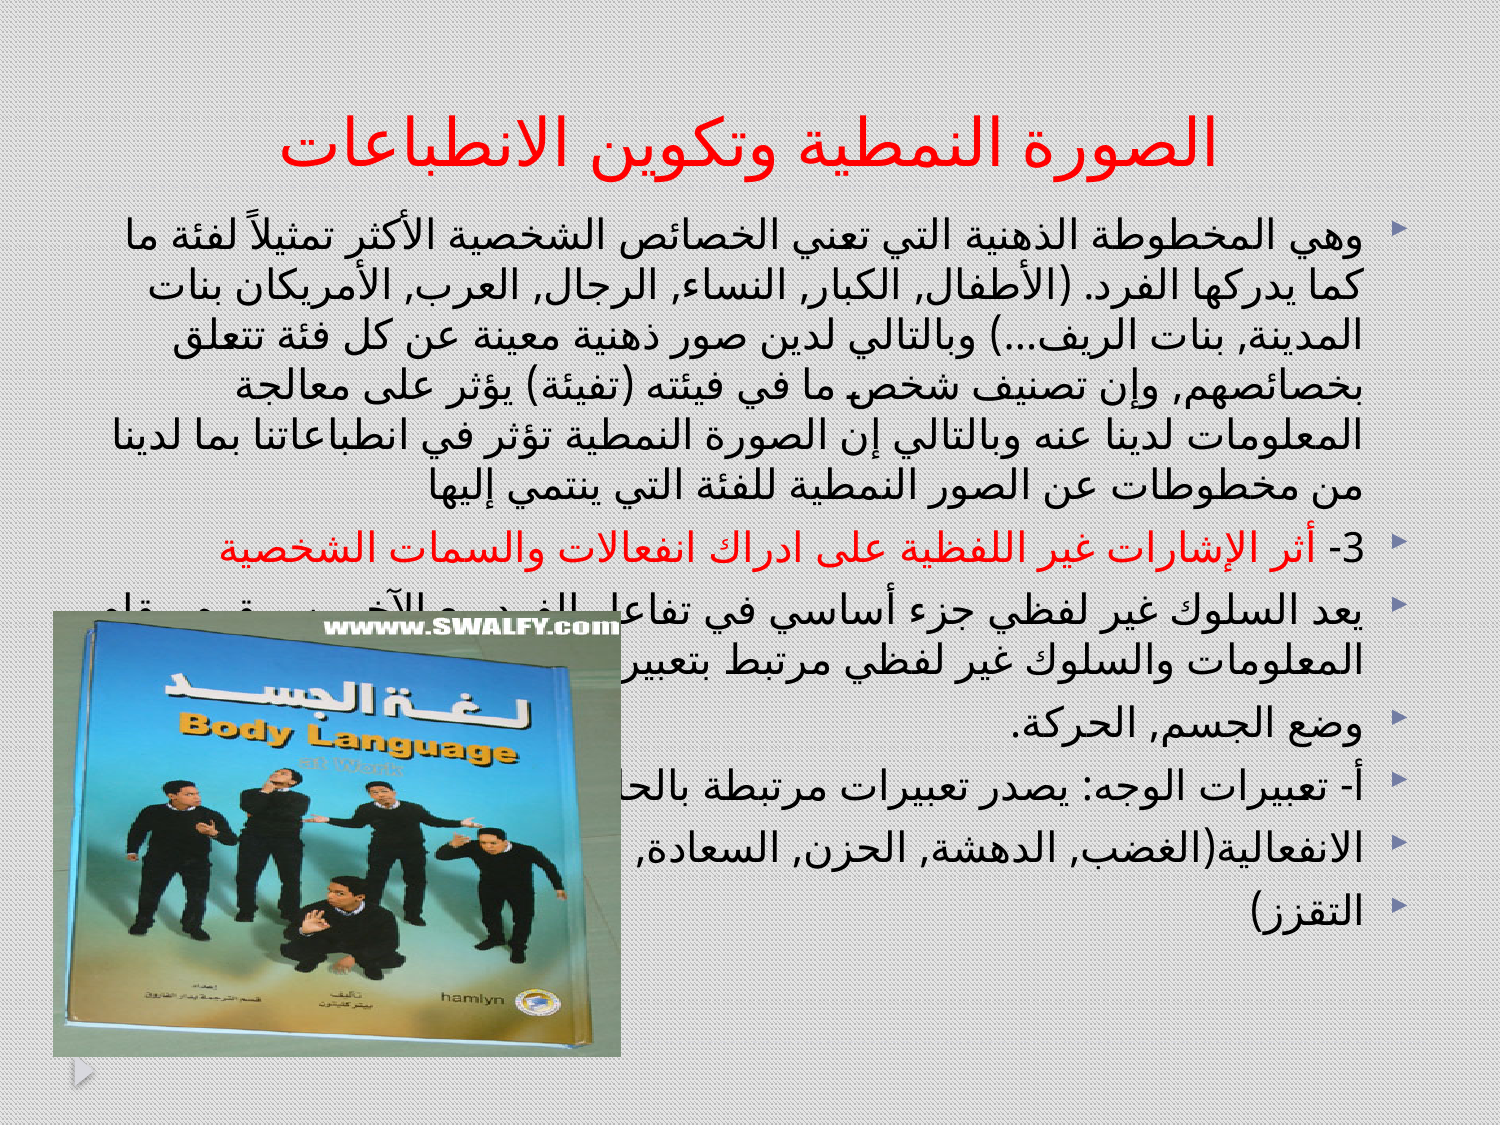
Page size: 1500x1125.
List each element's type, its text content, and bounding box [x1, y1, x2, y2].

title الصورة النمطية وتكوين الانطباعات [75, 24, 1425, 188]
list وهي المخطوطة الذهنية التي تعني الخصائص الشخصية الأكثر تمثيلاً لفئة ما كما يدركها الفرد. (الأطفال, الكبار, النساء, الرجال, العرب, الأمريكان بنات المدينة, بنات الريف...) وبالتالي لدين صور ذهنية معينة عن كل فئة تتعلق بخصائصهم, وإن تصنيف شخص ما في فيئته (تفيئة) يؤثر على معالجة المعلومات لدينا عنه وبالتالي إن الصورة النمطية تؤثر في انطباعاتنا بما لدينا من مخطوطات عن الصور النمطية للفئة التي ينتمي إليها 3- أثر الإشارات غير اللفظية على ادراك انفعالات والسمات الشخصية يعد السلوك غير لفظي جزء أساسي في تفاعل الفرد مع الآخرين ويقوم مقام المعلومات والسلوك غير لفظي مرتبط بتعبيرات الوجه, نبرة الصوت’ وضع الجسم, الحركة. أ- تعبيرات الوجه: يصدر تعبيرات مرتبطة بالحالة الانفعالية(الغضب, الدهشة, الحزن, السعادة, الخوف التقزز) [75, 200, 1425, 1010]
picture [52, 611, 621, 1057]
